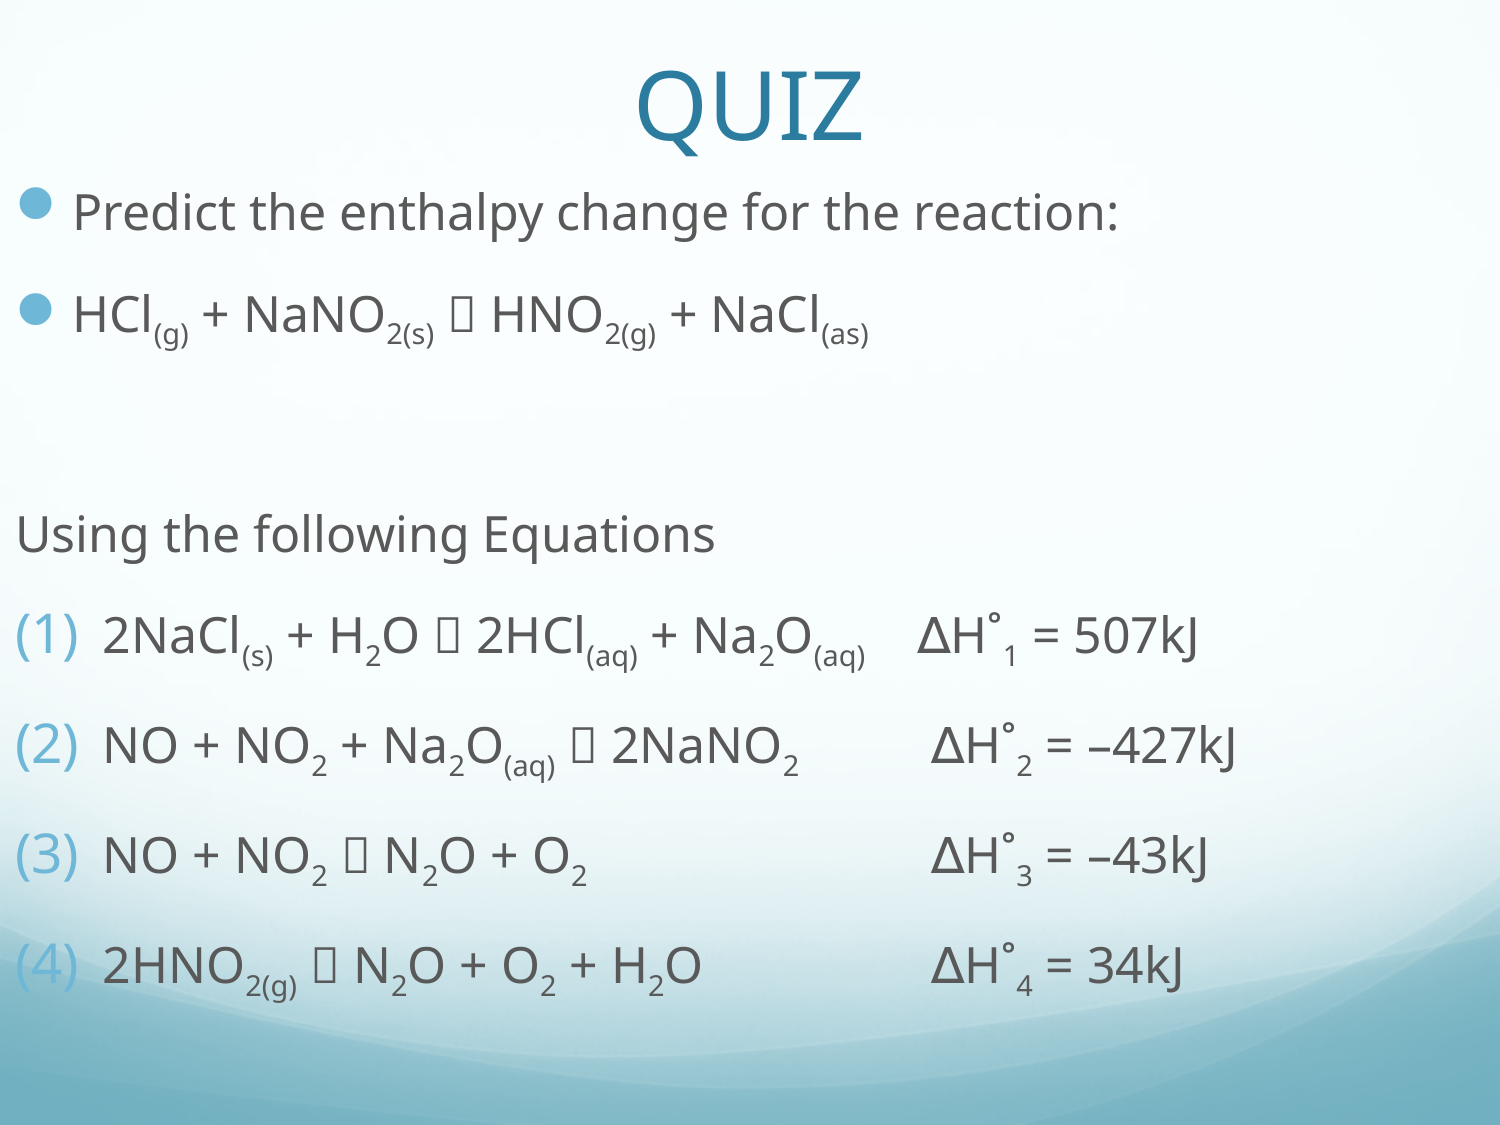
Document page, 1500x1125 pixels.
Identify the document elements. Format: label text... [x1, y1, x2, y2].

title QUIZ [90, 0, 1410, 168]
list Predict the enthalpy change for the reaction: HCl(g) + NaNO2(s)  HNO2(g) + NaCl(as) Using the following Equations 2NaCl(s) + H2O  2HCl(aq) + Na2O(aq) ∆H˚1 = 507kJ NO + NO2 + Na2O(aq)  2NaNO2 ∆H˚2 = –427kJ NO + NO2  N2O + O2 ∆H˚3 = –43kJ 2HNO2(g)  N2O + O2 + H2O ∆H˚4 = 34kJ [0, 173, 1476, 987]
